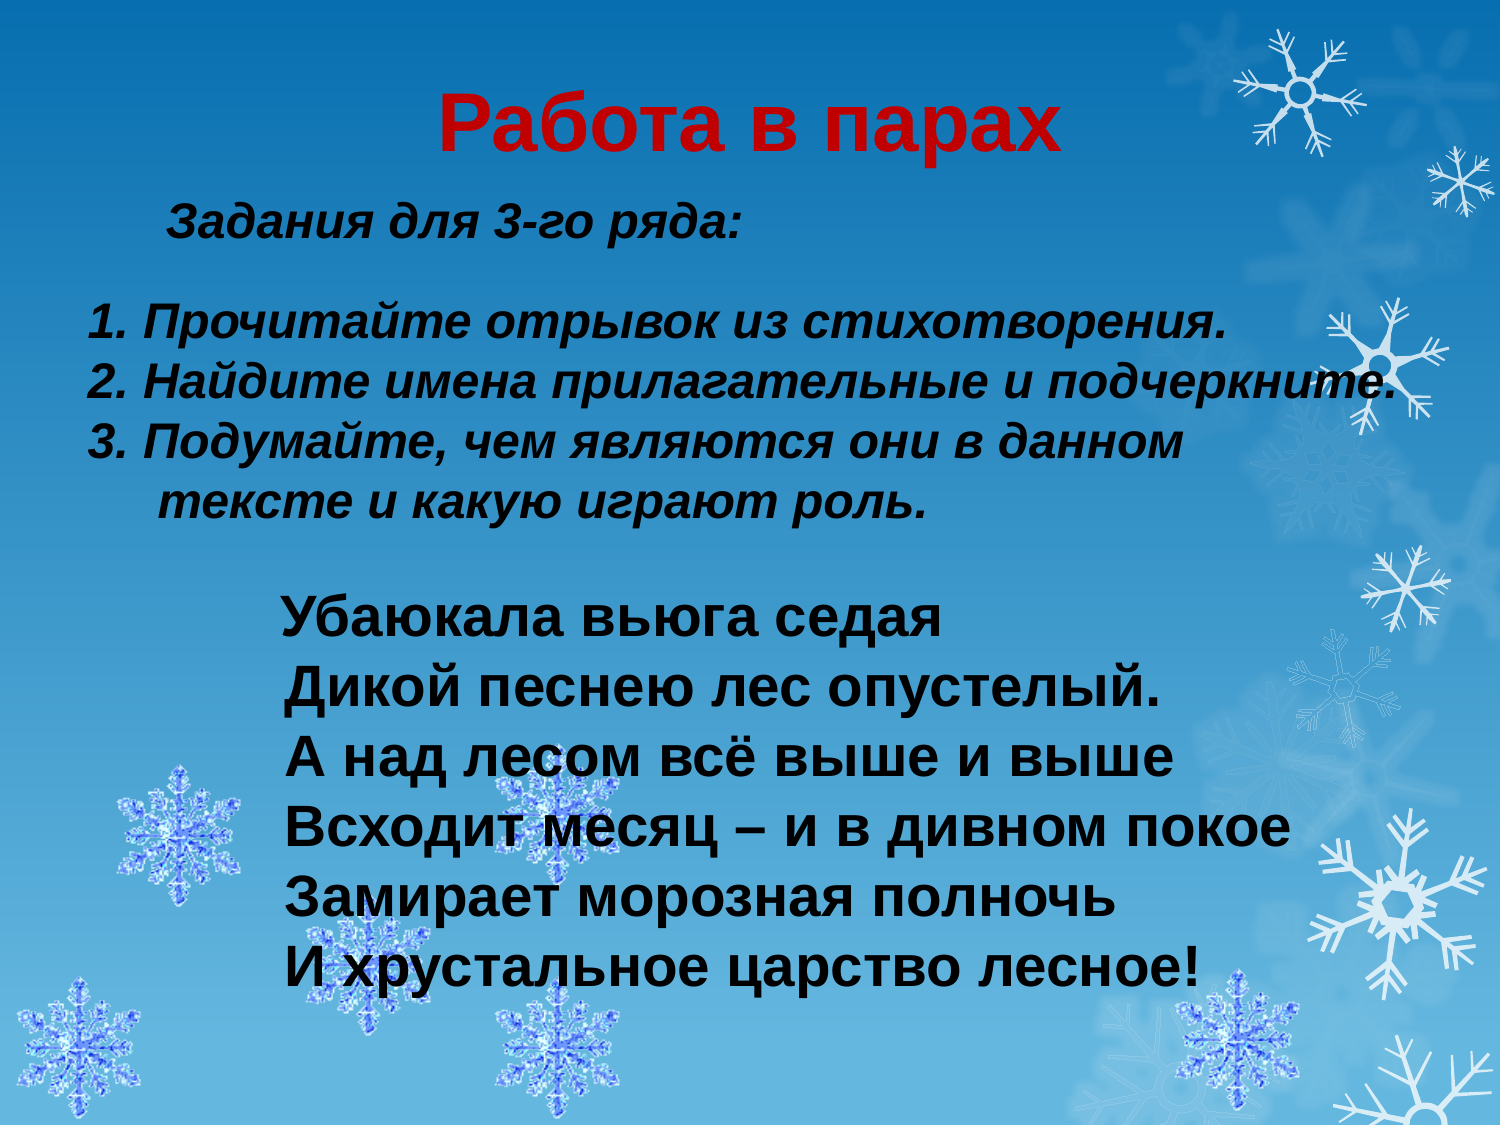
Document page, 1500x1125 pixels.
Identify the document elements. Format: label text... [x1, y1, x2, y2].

picture [288, 890, 440, 1042]
picture [0, 974, 151, 1125]
text_box Работа в парах Задания для 3-го ряда: 1. Прочитайте отрывок из стихотворения. 2. Найдите имена прилагательные и подчеркните. 3. Подумайте, чем являются они в данном тексте и какую играют роль. Убаюкала вьюга седая Дикой песнею лес опустелый. А над лесом всё выше и выше Всходит месяц – и в дивном покое Замирает морозная полночь И хрустальное царство лесное! [58, 61, 1453, 1076]
picture [477, 740, 629, 892]
picture [99, 761, 251, 913]
picture [1158, 965, 1310, 1117]
picture [477, 974, 629, 1125]
